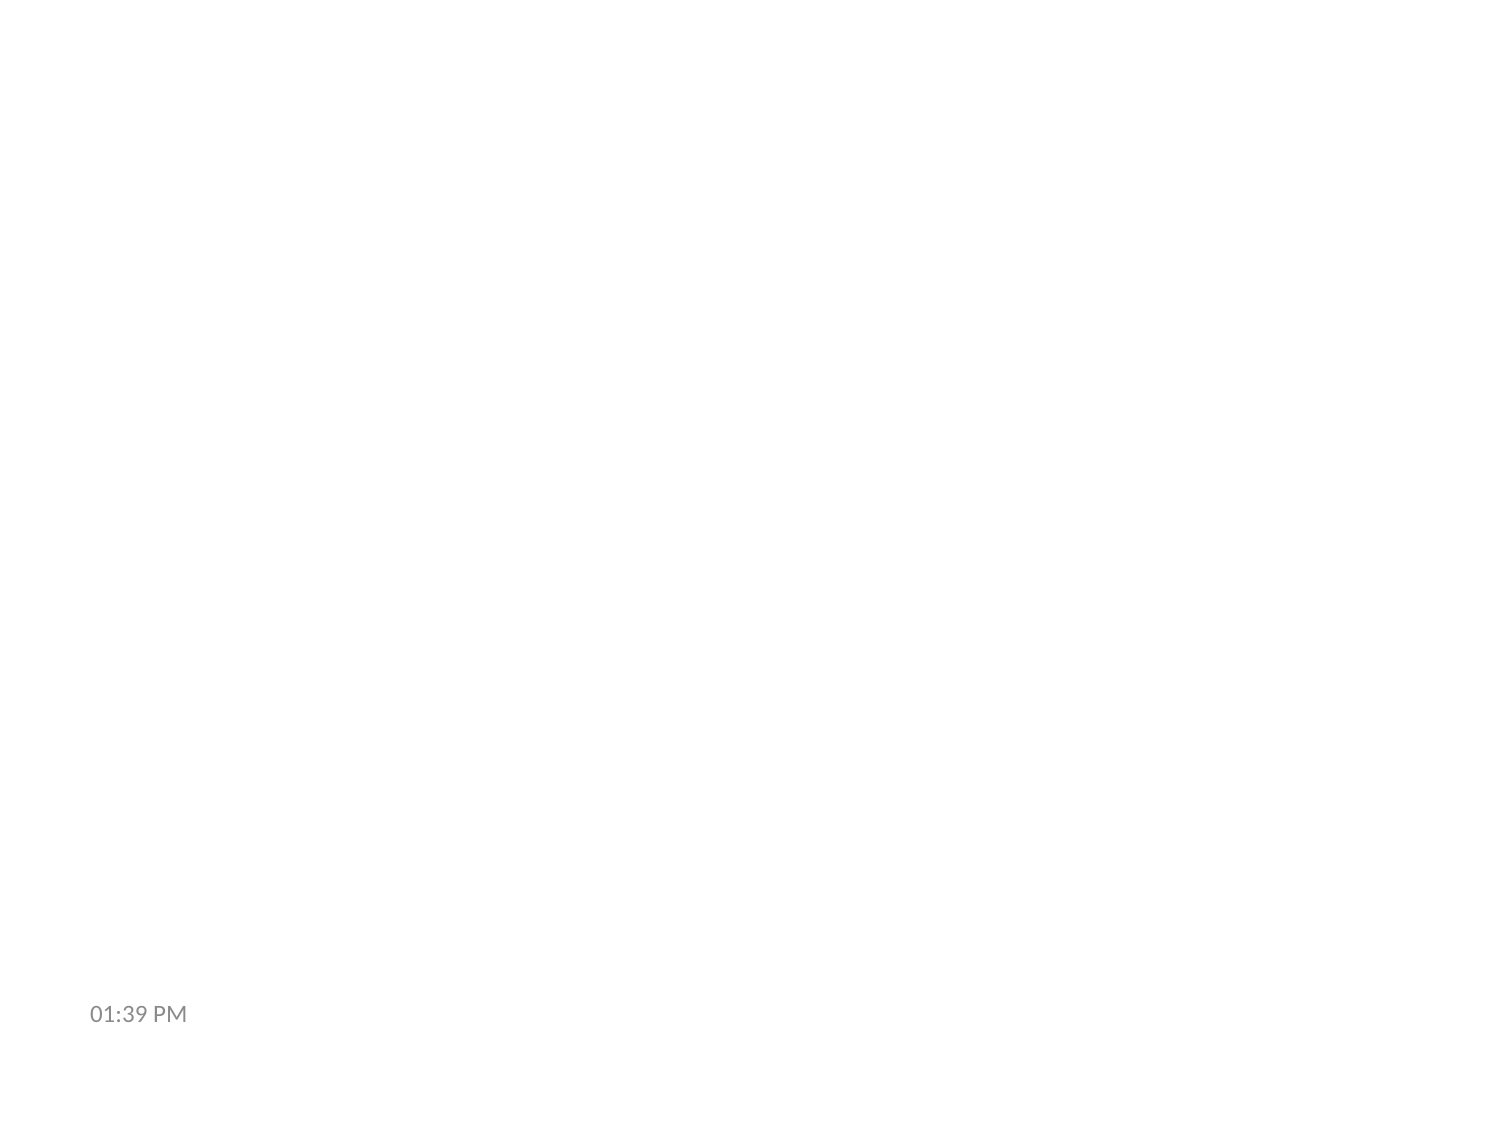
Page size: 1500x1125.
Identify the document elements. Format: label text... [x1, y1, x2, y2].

text_box 3:35 PM [75, 982, 425, 1043]
